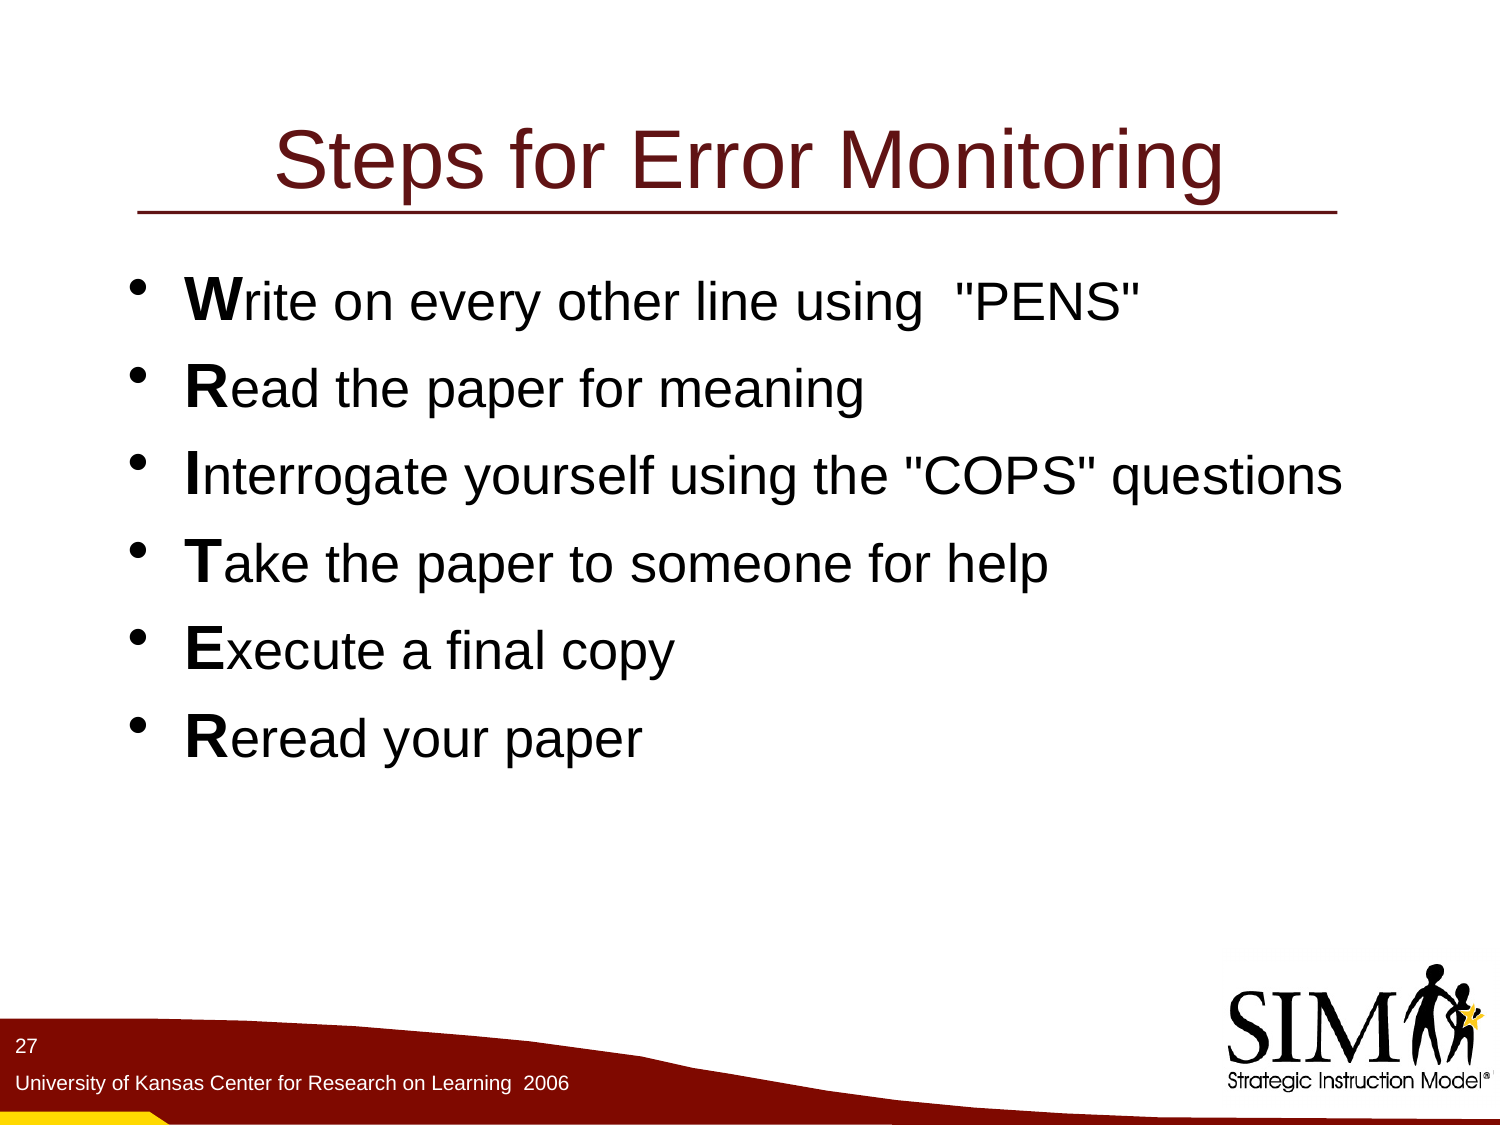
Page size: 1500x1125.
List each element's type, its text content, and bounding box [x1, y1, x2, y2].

title Steps for Error Monitoring [112, 74, 1388, 213]
list Write on every other line using "PENS" Read the paper for meaning Interrogate yourself using the "COPS" questions Take the paper to someone for help Execute a final copy Reread your paper [112, 249, 1388, 901]
footer University of Kansas Center for Research on Learning 2006 [0, 1062, 626, 1101]
slide_number 27 [0, 1024, 313, 1062]
picture [1222, 948, 1500, 1108]
